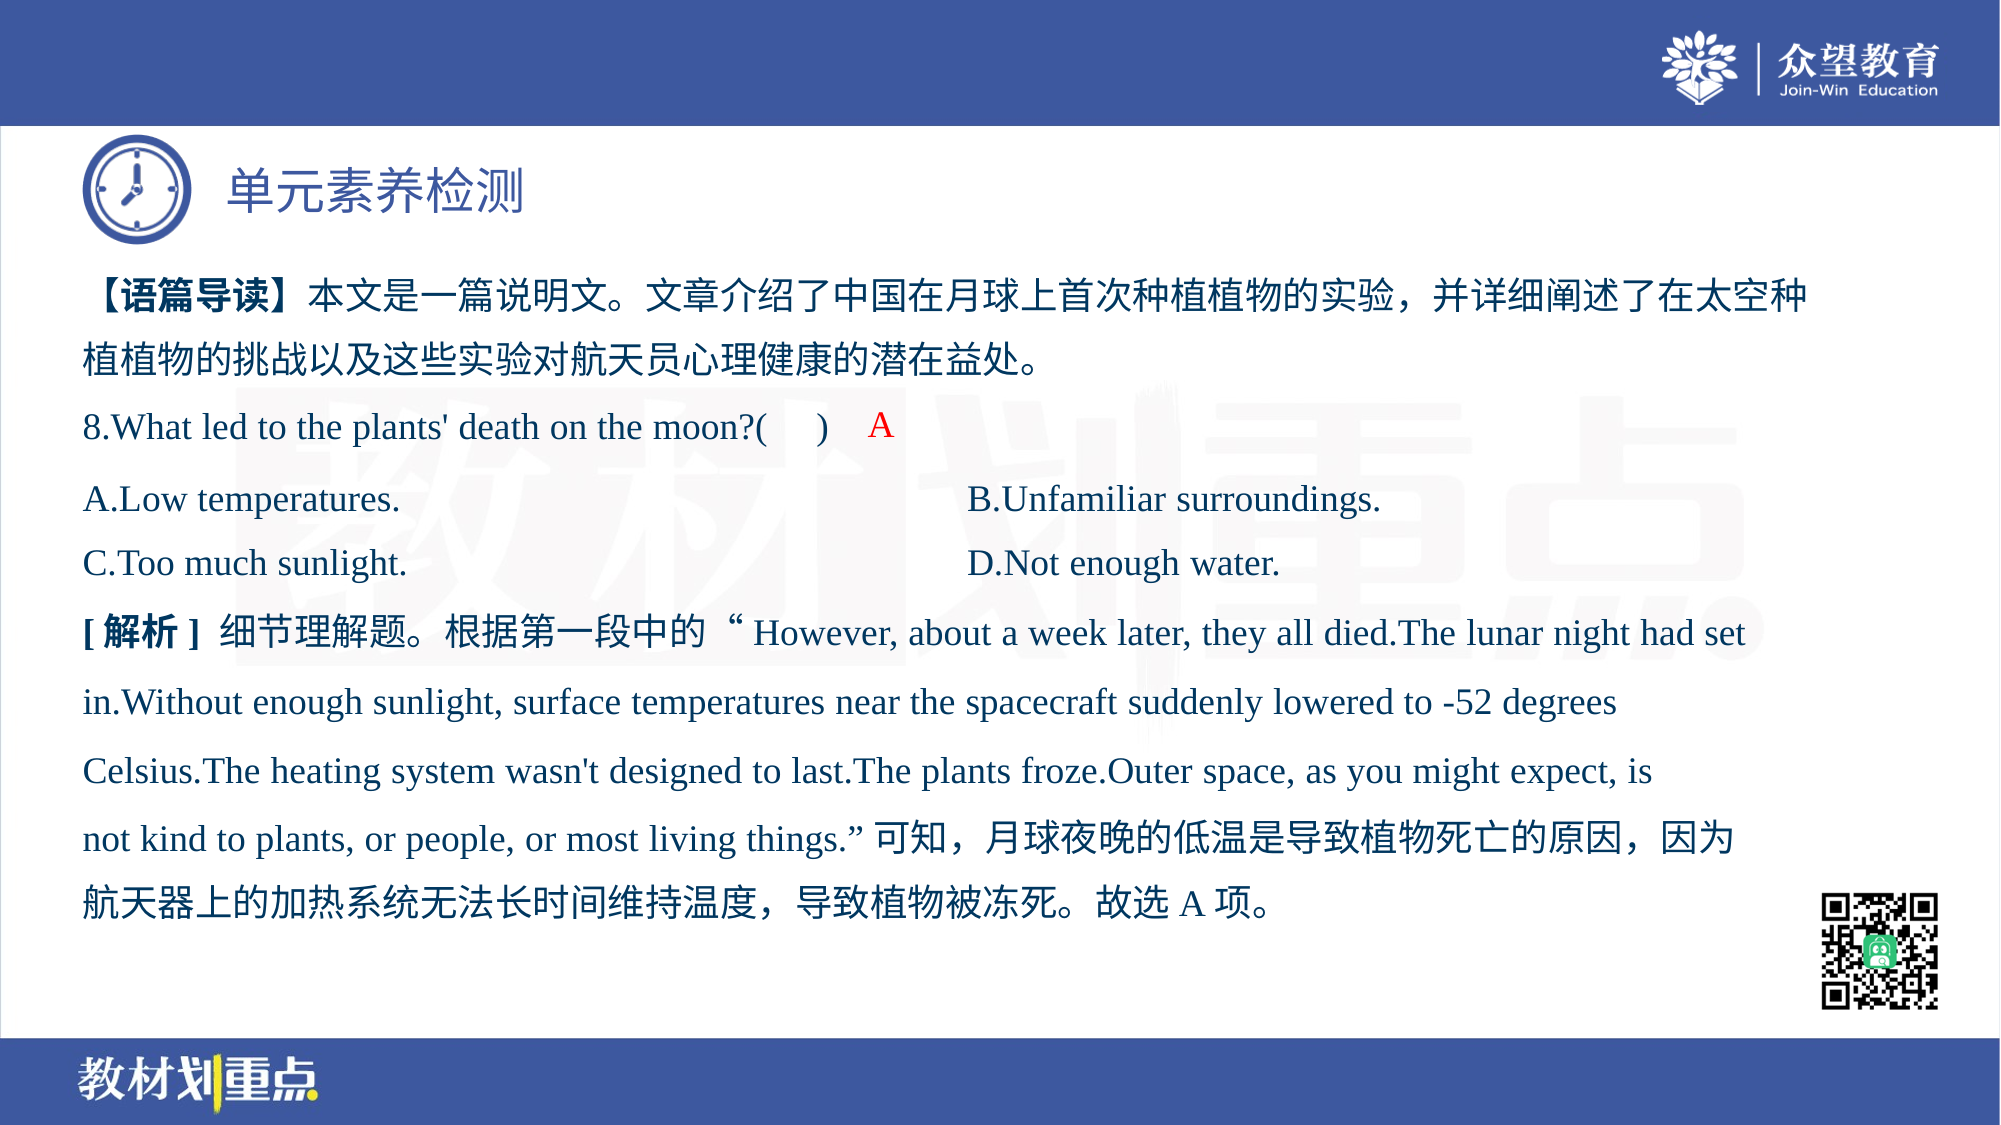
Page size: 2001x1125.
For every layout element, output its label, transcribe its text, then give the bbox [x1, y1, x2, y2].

text_box 8.What led to the plants' death on the moon?( ) [82, 382, 1817, 441]
text_box A [853, 380, 909, 439]
text_box 【语篇导读】本文是一篇说明文。文章介绍了中国在月球上首次种植植物的实验，并详细阐述了在太空种 植植物的挑战以及这些实验对航天员心理健康的潜在益处。 [82, 247, 1817, 375]
picture [0, 0, 2000, 1125]
text_box A.Low temperatures. B.Unfamiliar surroundings. C.Too much sunlight. D.Not enough water. [82, 449, 1817, 577]
text_box [解析] 细节理解题。根据第一段中的“However, about a week later, they all died.The lunar night had set in.Without enough sunlight, surface temperatures near the spacecraft suddenly lowered to -52 degrees Celsius.The heating system wasn't designed to last.The plants froze.Outer space, as you might expect, is not kind to plants, or people, or most living things.”可知，月球夜晚的低温是导致植物死亡的原因，因为 航天器上的加热系统无法长时间维持温度，导致植物被冻死。故选A项。 [82, 584, 1817, 918]
